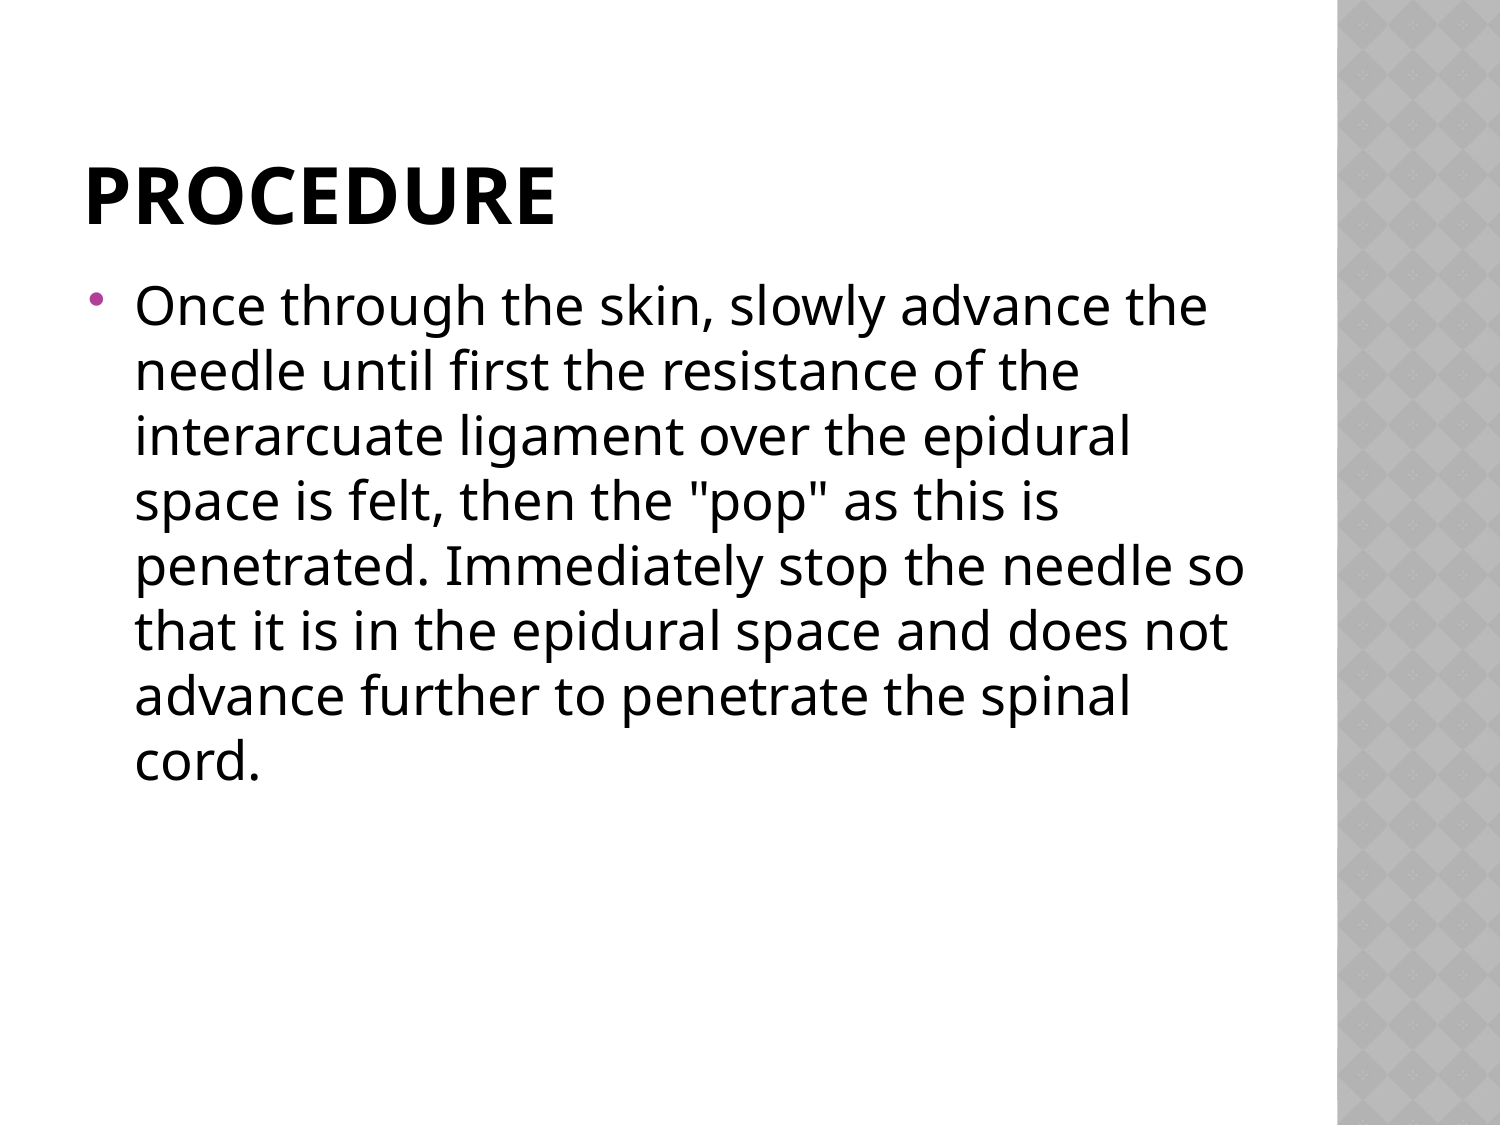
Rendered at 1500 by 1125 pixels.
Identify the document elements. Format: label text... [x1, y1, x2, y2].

list Once through the skin, slowly advance the needle until first the resistance of the interarcuate ligament over the epidural space is felt, then the "pop" as this is penetrated. Immediately stop the needle so that it is in the epidural space and does not advance further to penetrate the spinal cord. [75, 264, 1263, 1059]
title Procedure [75, 52, 1263, 240]
